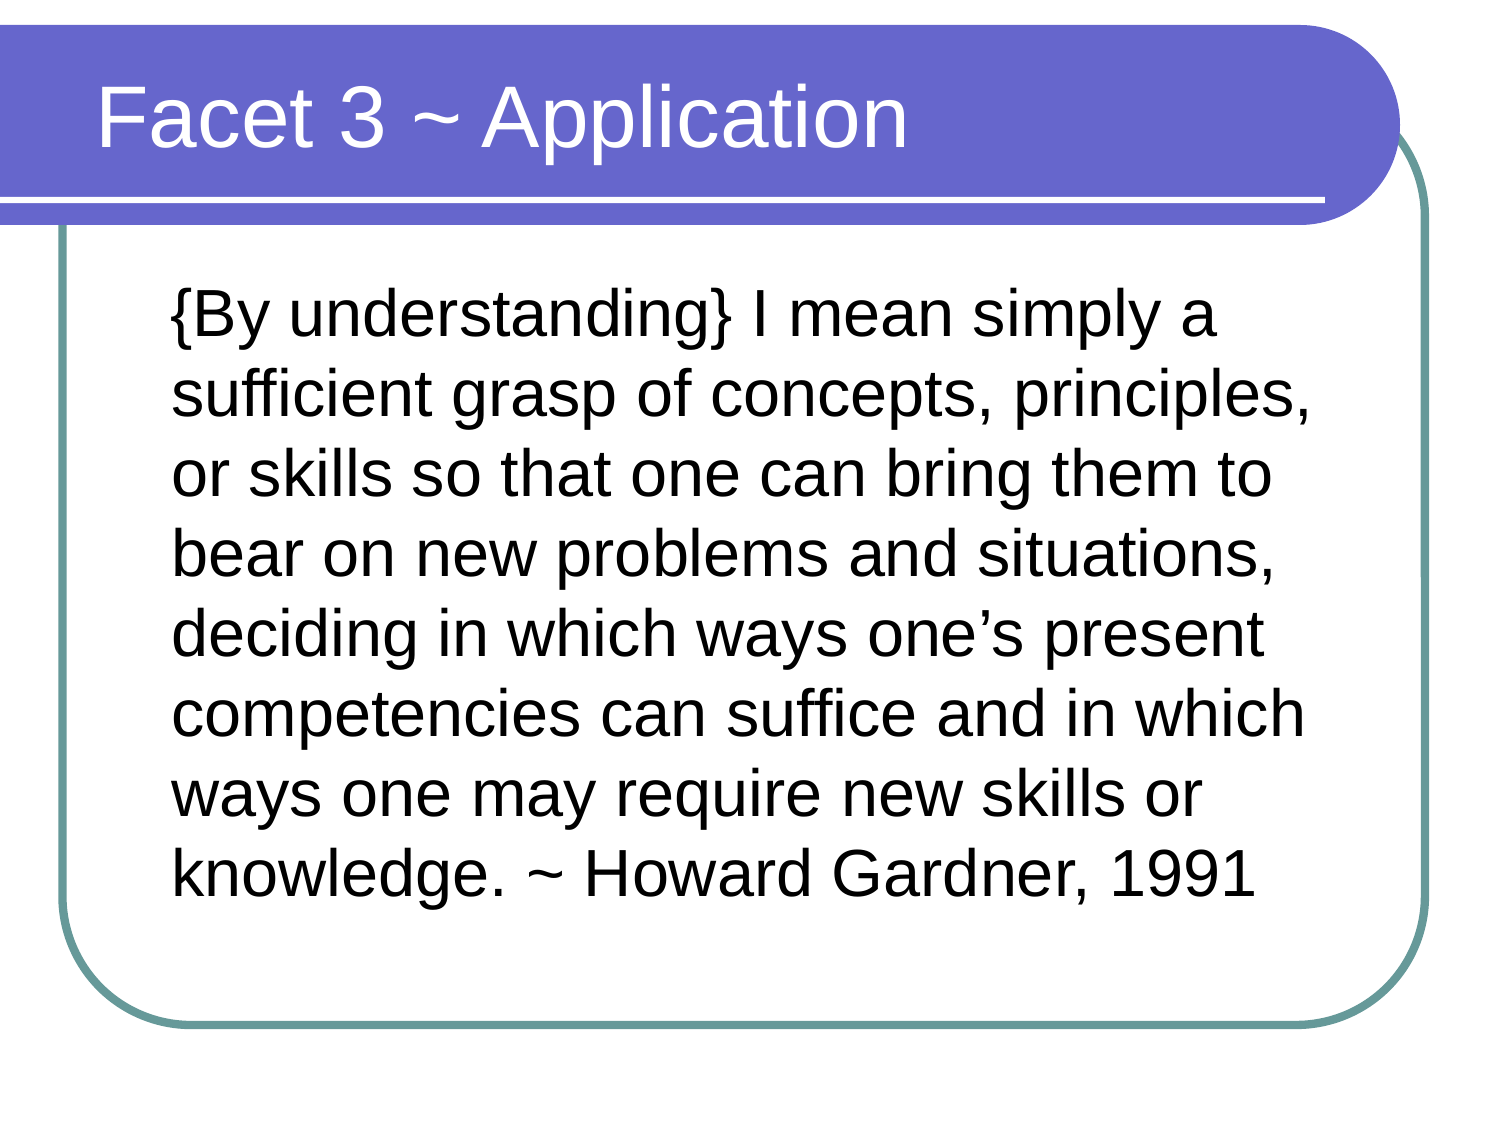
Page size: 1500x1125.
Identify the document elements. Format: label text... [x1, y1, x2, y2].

list {By understanding} I mean simply a sufficient grasp of concepts, principles, or skills so that one can bring them to bear on new problems and situations, deciding in which ways one’s present competencies can suffice and in which ways one may require new skills or knowledge. ~ Howard Gardner, 1991 [99, 262, 1401, 988]
title Facet 3 ~ Application [31, 37, 1348, 188]
